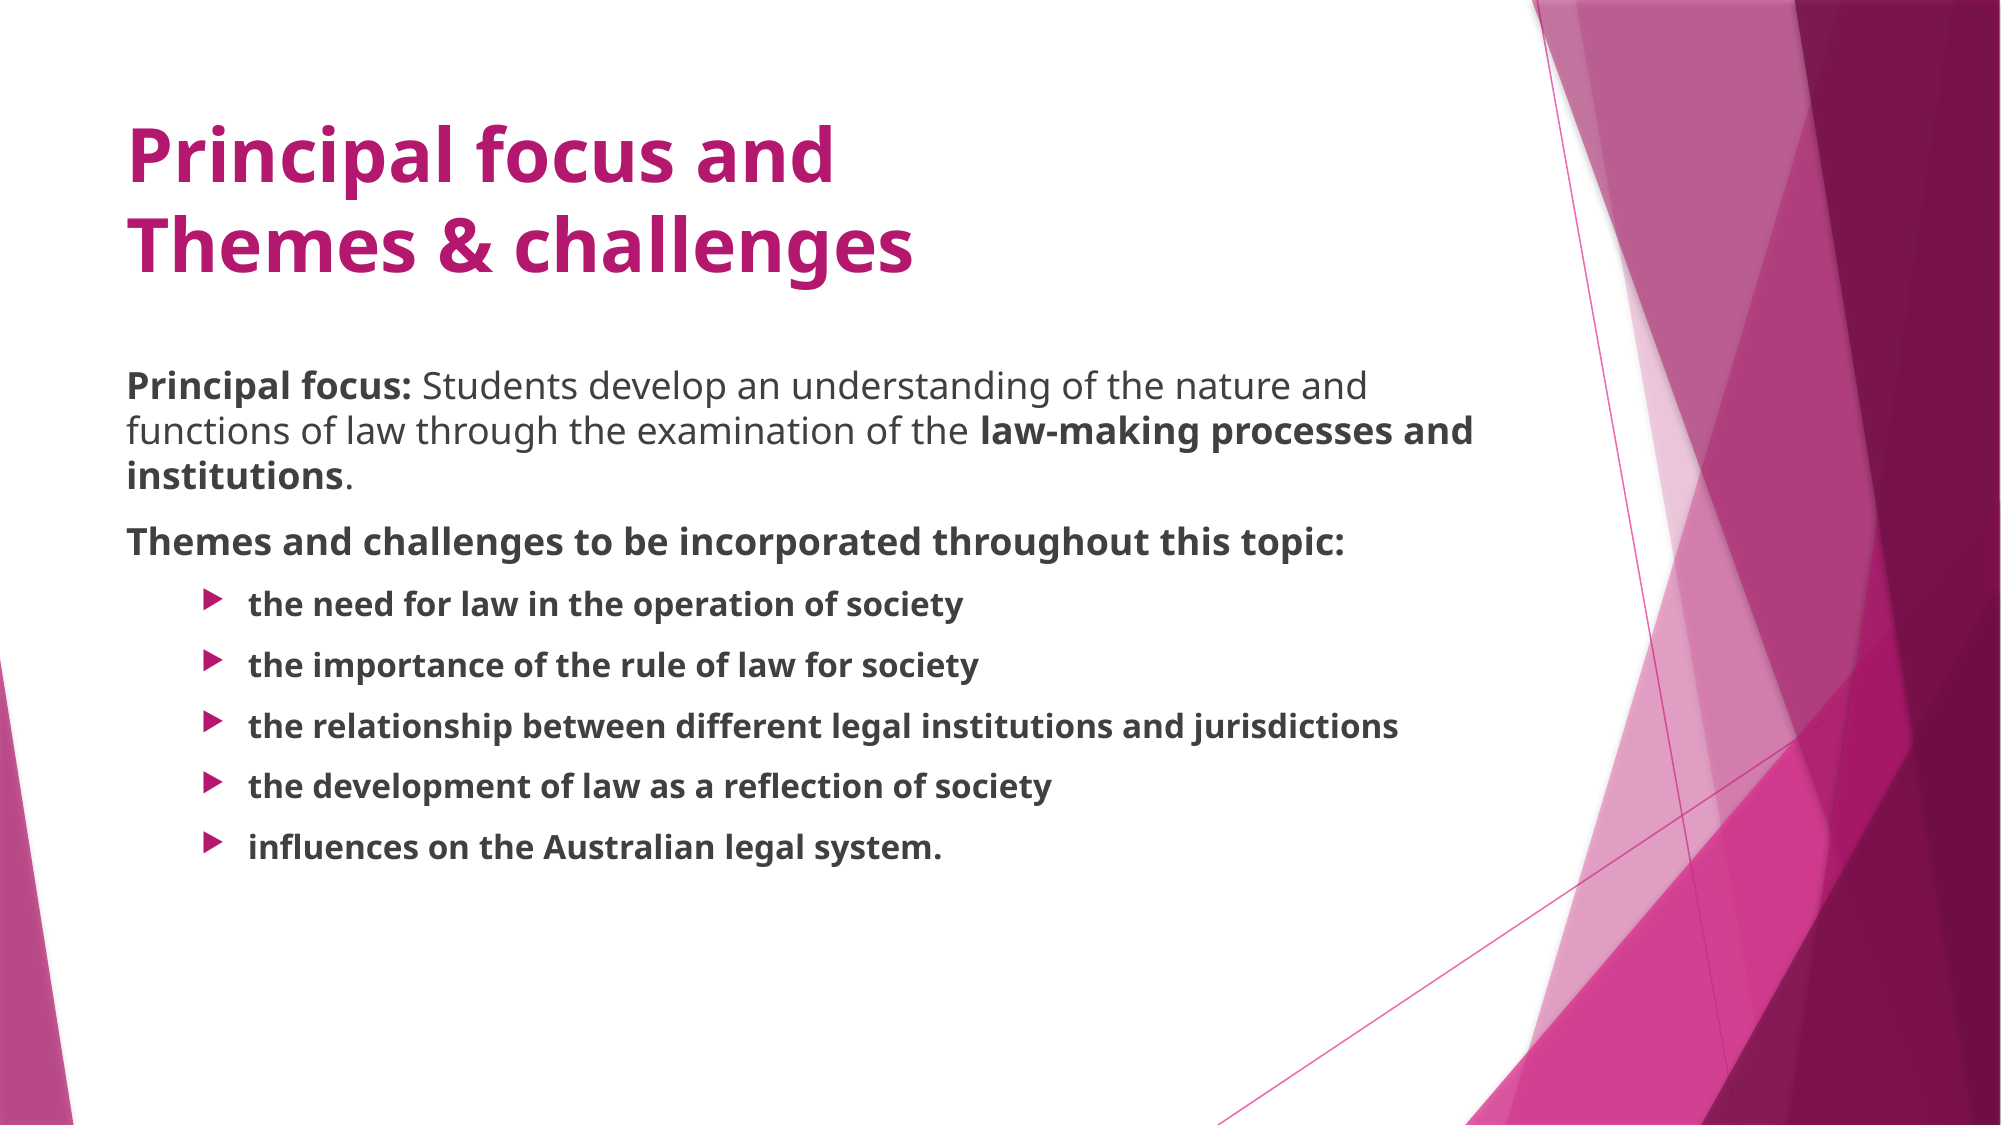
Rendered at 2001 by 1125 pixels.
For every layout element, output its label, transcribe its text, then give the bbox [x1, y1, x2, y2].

title Principal focus and Themes & challenges [111, 99, 1522, 317]
list Principal focus: Students develop an understanding of the nature and functions of law through the examination of the law-making processes and institutions. Themes and challenges to be incorporated throughout this topic: the need for law in the operation of society the importance of the rule of law for society the relationship between different legal institutions and jurisdictions the development of law as a reflection of society influences on the Australian legal system. [111, 354, 1522, 992]
